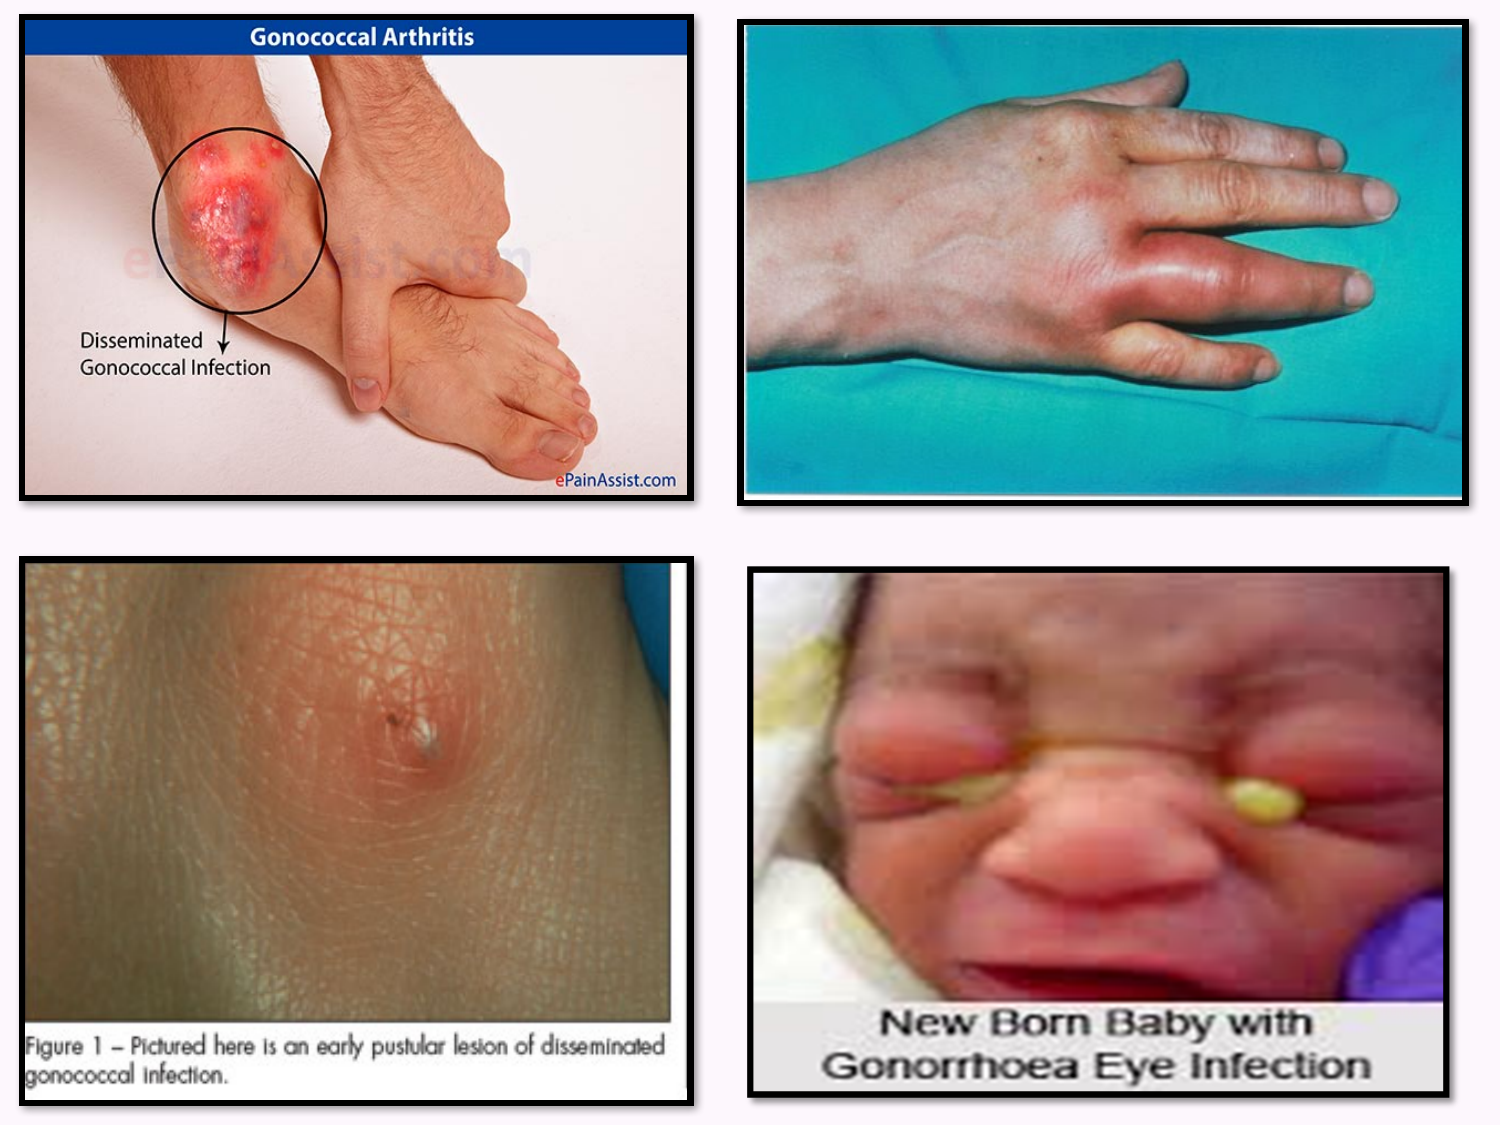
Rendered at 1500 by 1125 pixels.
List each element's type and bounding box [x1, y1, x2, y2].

picture [743, 24, 1463, 501]
picture [743, 562, 1463, 1112]
picture [24, 19, 688, 496]
picture [24, 562, 688, 1101]
